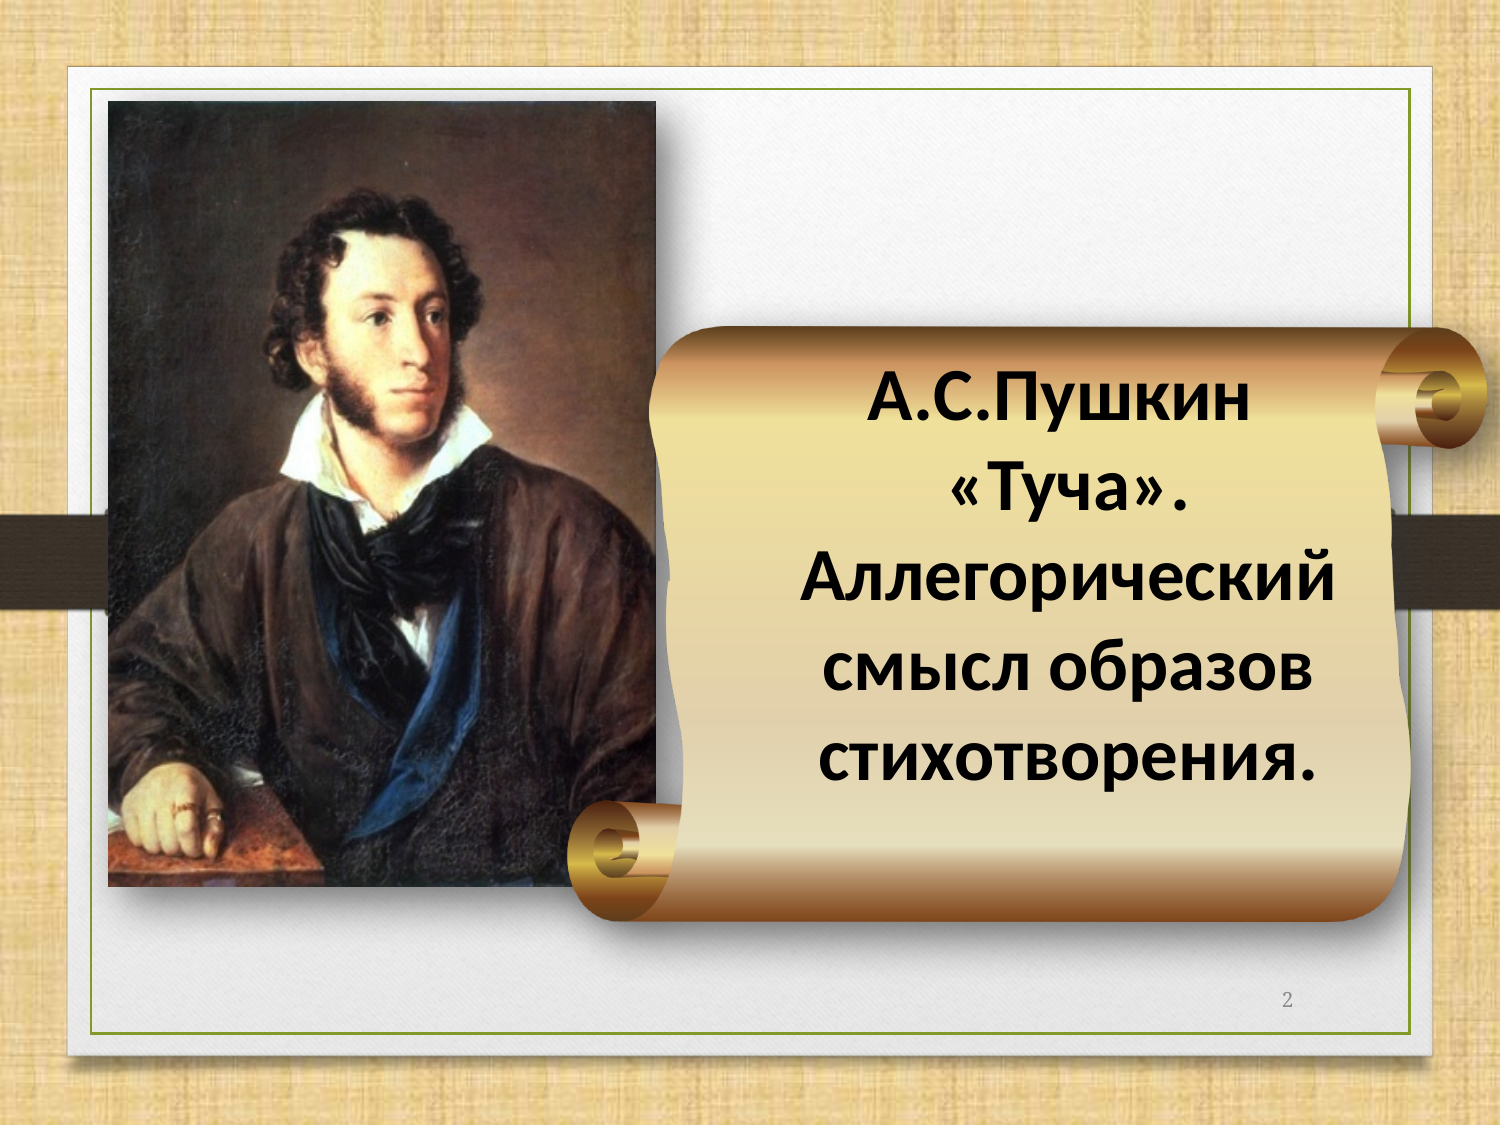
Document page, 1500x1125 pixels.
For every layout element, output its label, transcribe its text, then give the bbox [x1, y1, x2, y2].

picture [0, 0, 1500, 1125]
slide_number 2 [1243, 977, 1309, 1024]
